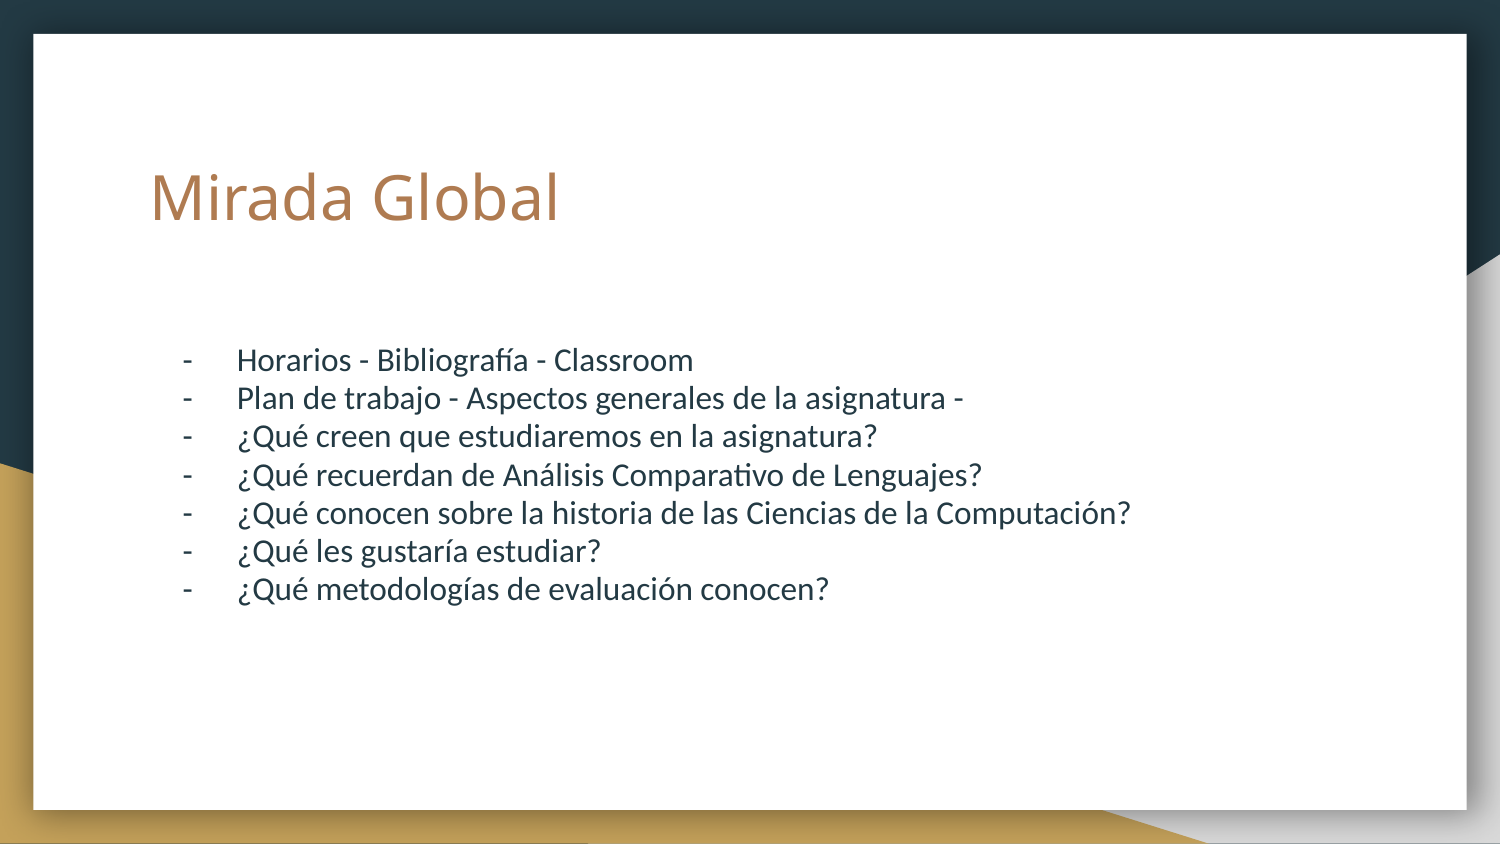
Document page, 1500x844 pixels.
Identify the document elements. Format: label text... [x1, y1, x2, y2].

title Mirada Global [134, 138, 1366, 296]
list Horarios - Bibliografía - Classroom Plan de trabajo - Aspectos generales de la asignatura - ¿Qué creen que estudiaremos en la asignatura? ¿Qué recuerdan de Análisis Comparativo de Lenguajes? ¿Qué conocen sobre la historia de las Ciencias de la Computación? ¿Qué les gustaría estudiar? ¿Qué metodologías de evaluación conocen? [146, 326, 1379, 729]
